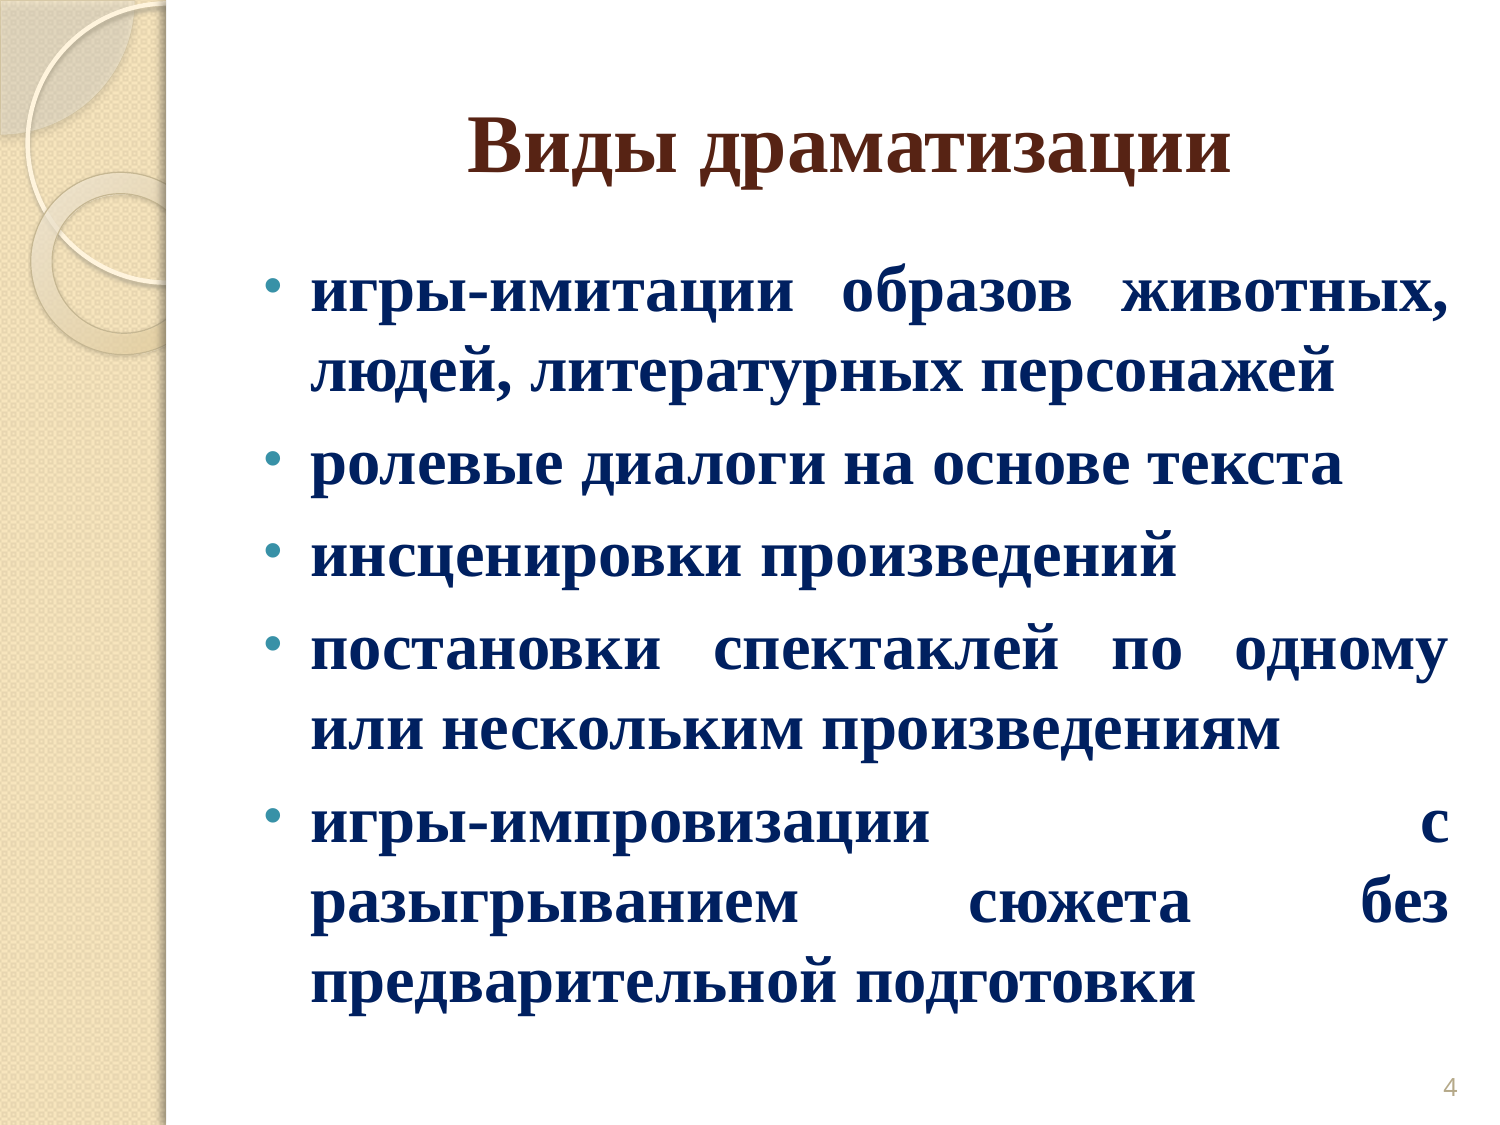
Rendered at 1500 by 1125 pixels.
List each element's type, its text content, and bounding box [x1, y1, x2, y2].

slide_number 4 [1413, 1034, 1488, 1113]
title Виды драматизации [235, 45, 1466, 233]
list игры-имитации образов животных, людей, литературных персонажей ролевые диалоги на основе текста инсценировки произведений постановки спектаклей по одному или нескольким произведениям игры-импровизации с разыгрыванием сюжета без предварительной подготовки [235, 237, 1466, 1025]
